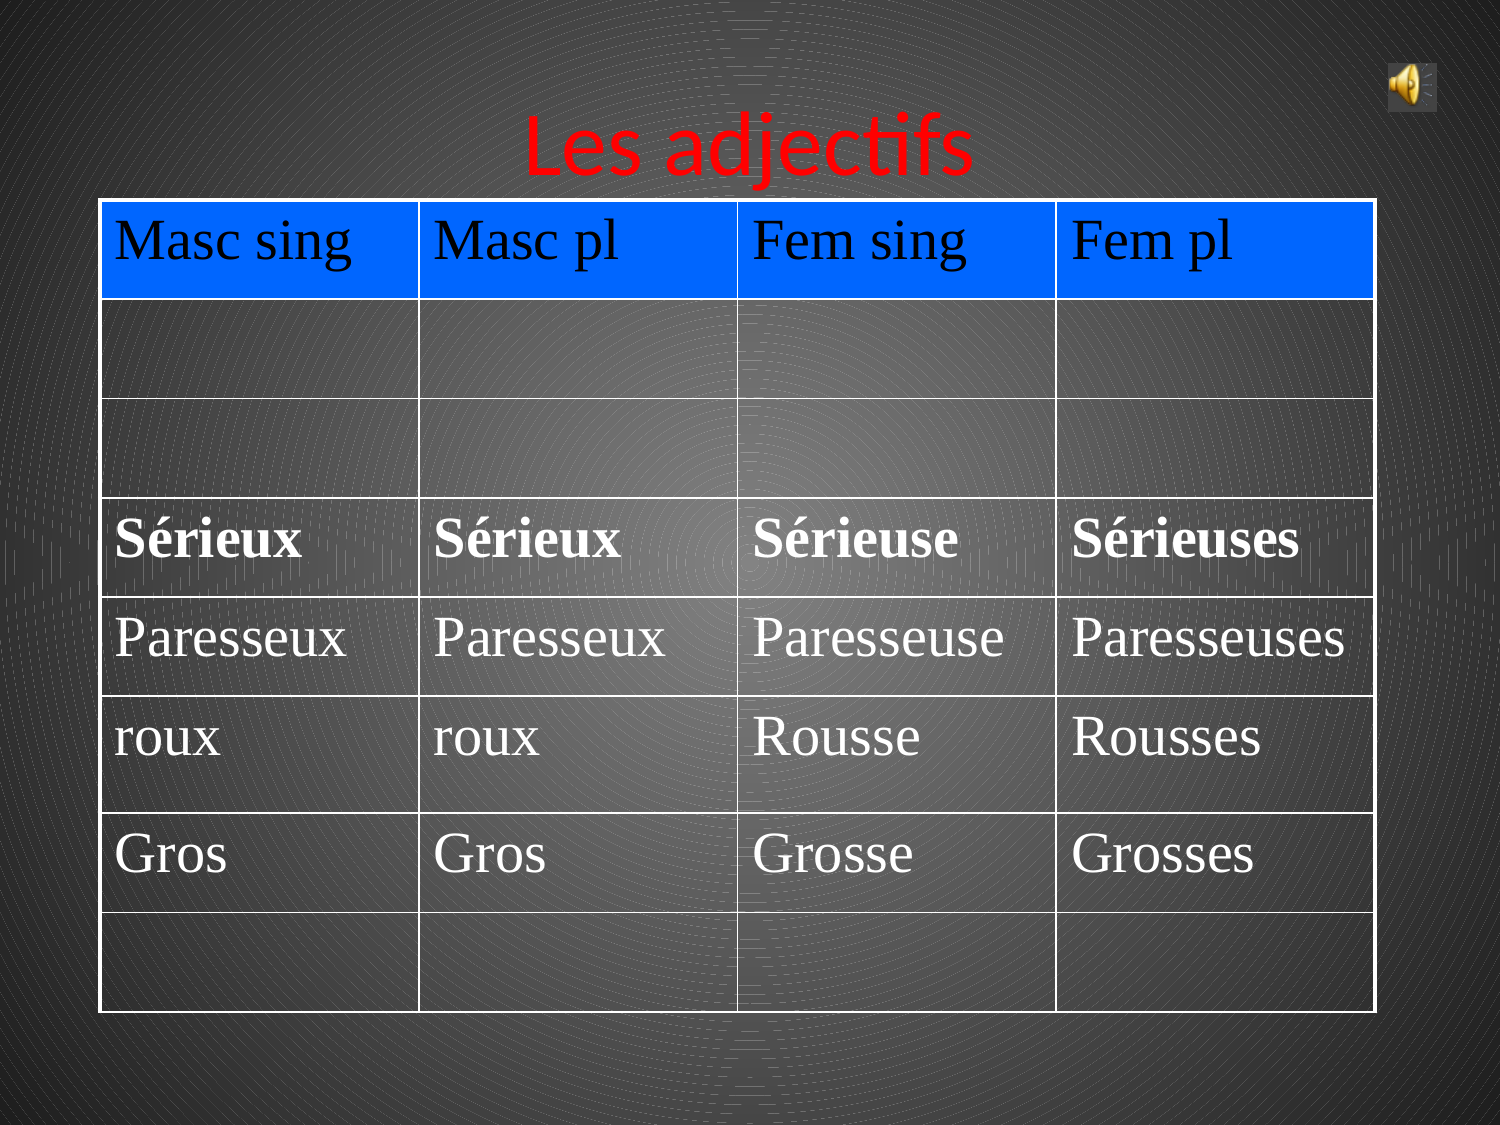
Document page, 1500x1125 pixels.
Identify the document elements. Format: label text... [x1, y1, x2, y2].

table_header Masc pl [420, 202, 737, 298]
table_cell Paresseux [420, 598, 737, 695]
table_cell roux [102, 697, 418, 812]
table_cell Rousse [738, 697, 1055, 812]
picture [1387, 62, 1438, 113]
table_cell Paresseuses [1057, 598, 1373, 695]
table_cell [1057, 300, 1373, 398]
table_cell Sérieuses [1057, 499, 1373, 596]
table_cell [738, 399, 1055, 497]
table_header Masc sing [102, 202, 418, 298]
table_cell Sérieux [102, 499, 418, 596]
table_cell [1057, 913, 1373, 1011]
table_header Fem pl [1057, 202, 1373, 298]
table_cell Sérieuse [738, 499, 1055, 596]
table_header Fem sing [738, 202, 1055, 298]
table_cell [102, 399, 418, 497]
table_cell Gros [102, 814, 418, 912]
title Les adjectifs [75, 45, 1425, 233]
table_cell [738, 913, 1055, 1011]
table_cell Grosses [1057, 814, 1373, 912]
table_cell [420, 913, 737, 1011]
table_cell [420, 399, 737, 497]
table_cell Paresseux [102, 598, 418, 695]
table_cell roux [420, 697, 737, 812]
table_cell Rousses [1057, 697, 1373, 812]
table_cell [102, 300, 418, 398]
table_cell Sérieux [420, 499, 737, 596]
table_cell Paresseuse [738, 598, 1055, 695]
table_cell Gros [420, 814, 737, 912]
table_cell [420, 300, 737, 398]
table_cell [1057, 399, 1373, 497]
table_cell Grosse [738, 814, 1055, 912]
table_cell [738, 300, 1055, 398]
table_cell [102, 913, 418, 1011]
